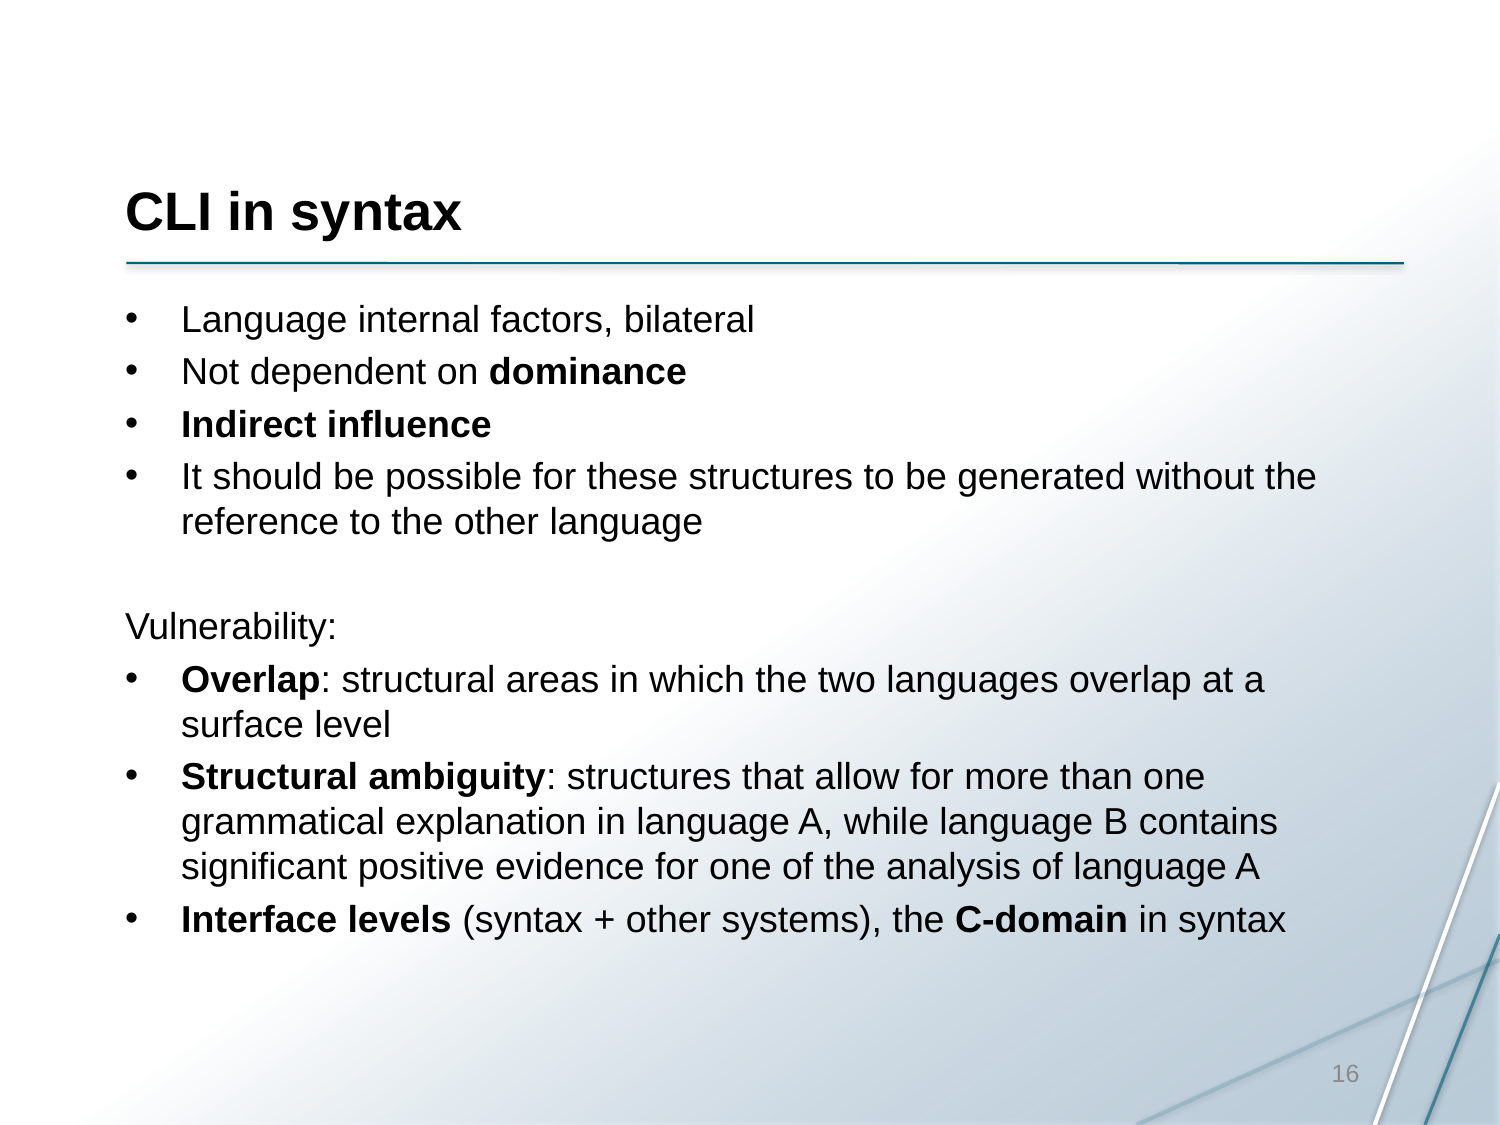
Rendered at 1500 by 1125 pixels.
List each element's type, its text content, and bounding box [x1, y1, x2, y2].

title CLI in syntax [109, 49, 1403, 249]
list Language internal factors, bilateral Not dependent on dominance Indirect influence It should be possible for these structures to be generated without the reference to the other language Vulnerability: Overlap: structural areas in which the two languages overlap at a surface level Structural ambiguity: structures that allow for more than one grammatical explanation in language A, while language B contains significant positive evidence for one of the analysis of language A Interface levels (syntax + other systems), the C-domain in syntax [109, 287, 1404, 1043]
slide_number 16 [1074, 1042, 1375, 1103]
